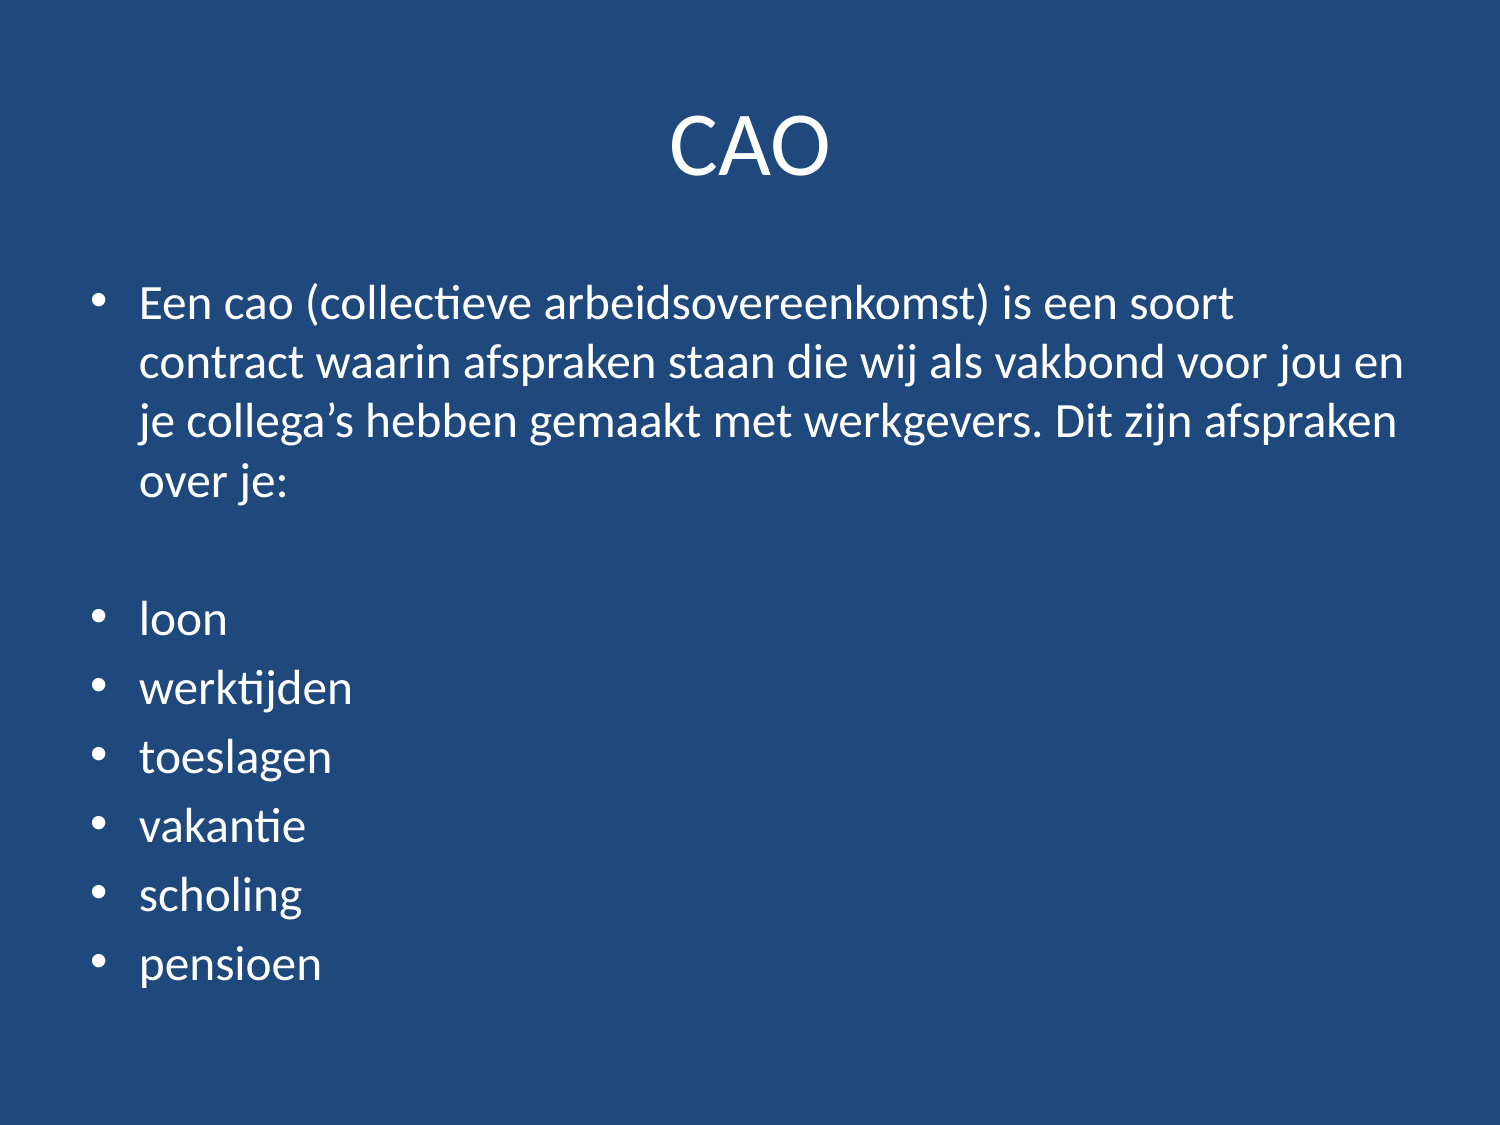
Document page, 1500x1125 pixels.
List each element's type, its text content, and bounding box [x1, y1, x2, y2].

title CAO [75, 45, 1425, 233]
list Een cao (collectieve arbeidsovereenkomst) is een soort contract waarin afspraken staan die wij als vakbond voor jou en je collega’s hebben gemaakt met werkgevers. Dit zijn afspraken over je: loon werktijden toeslagen vakantie scholing pensioen [75, 262, 1425, 1005]
